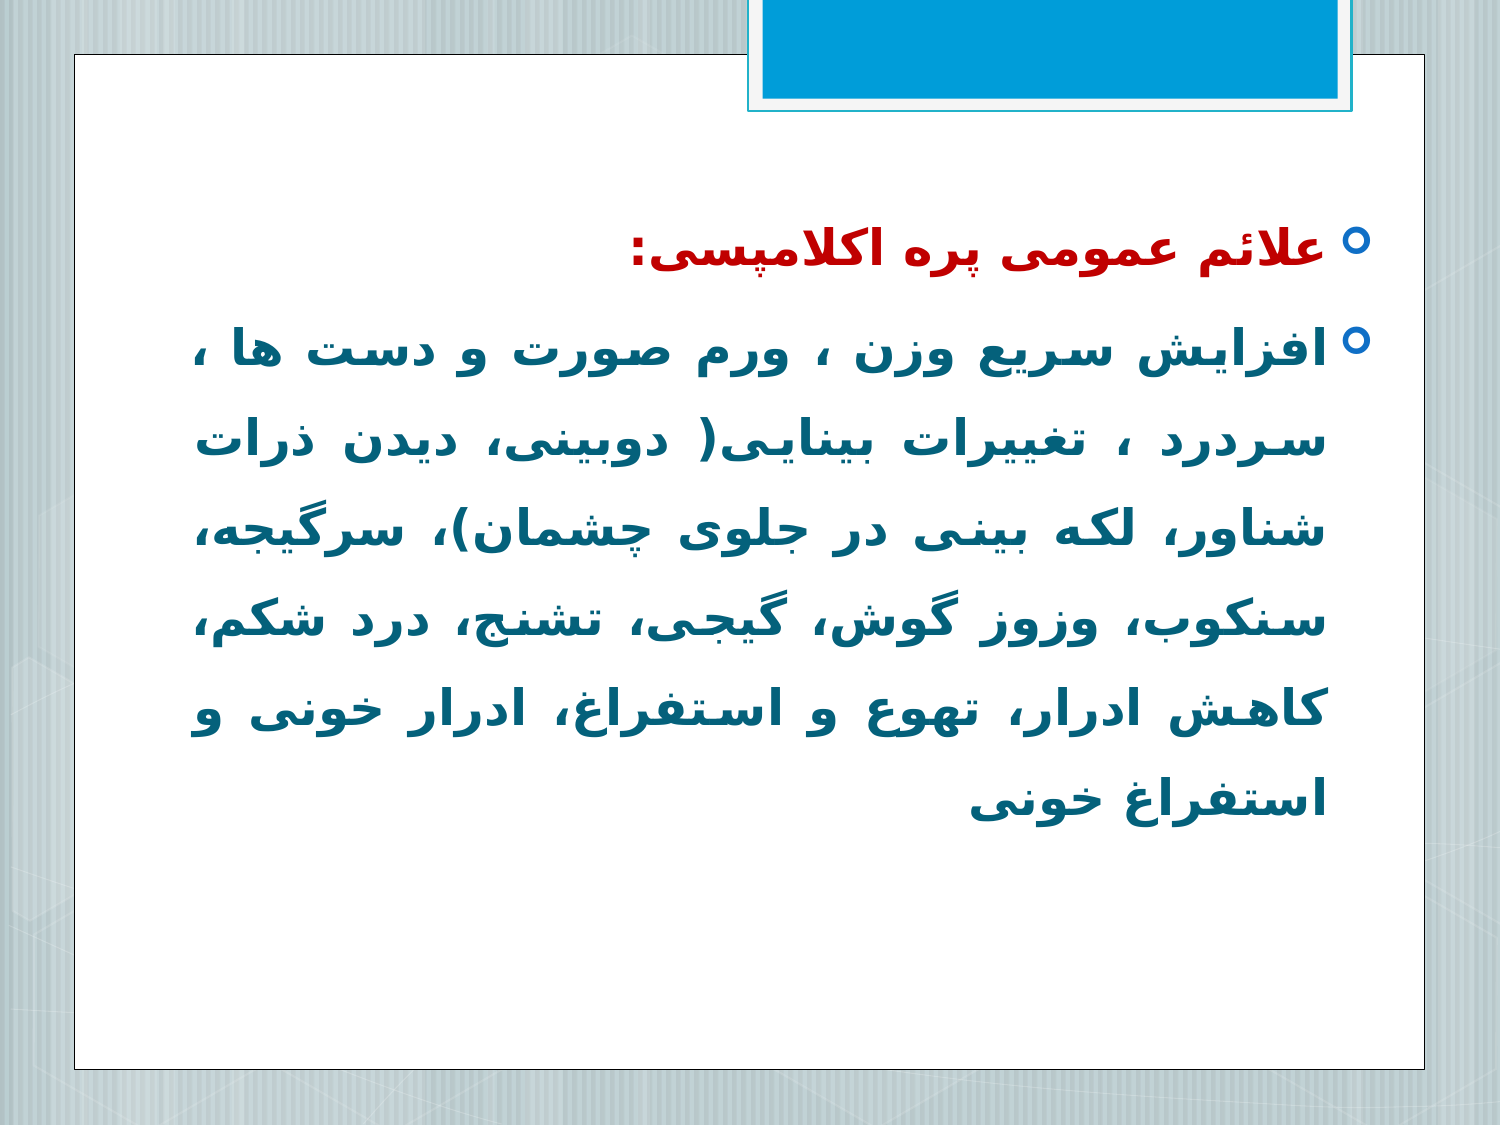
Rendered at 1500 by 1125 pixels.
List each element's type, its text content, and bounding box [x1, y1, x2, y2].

list علائم عمومی پره اکلامپسی: افزایش سریع وزن ، ورم صورت و دست ها ، سردرد ، تغییرات بینایی( دوبینی، دیدن ذرات شناور، لکه بینی در جلوی چشمان)، سرگیجه، سنکوب، وزوز گوش، گیجی، تشنج، درد شکم، کاهش ادرار، تهوع و استفراغ، ادرار خونی و استفراغ خونی [171, 208, 1400, 957]
